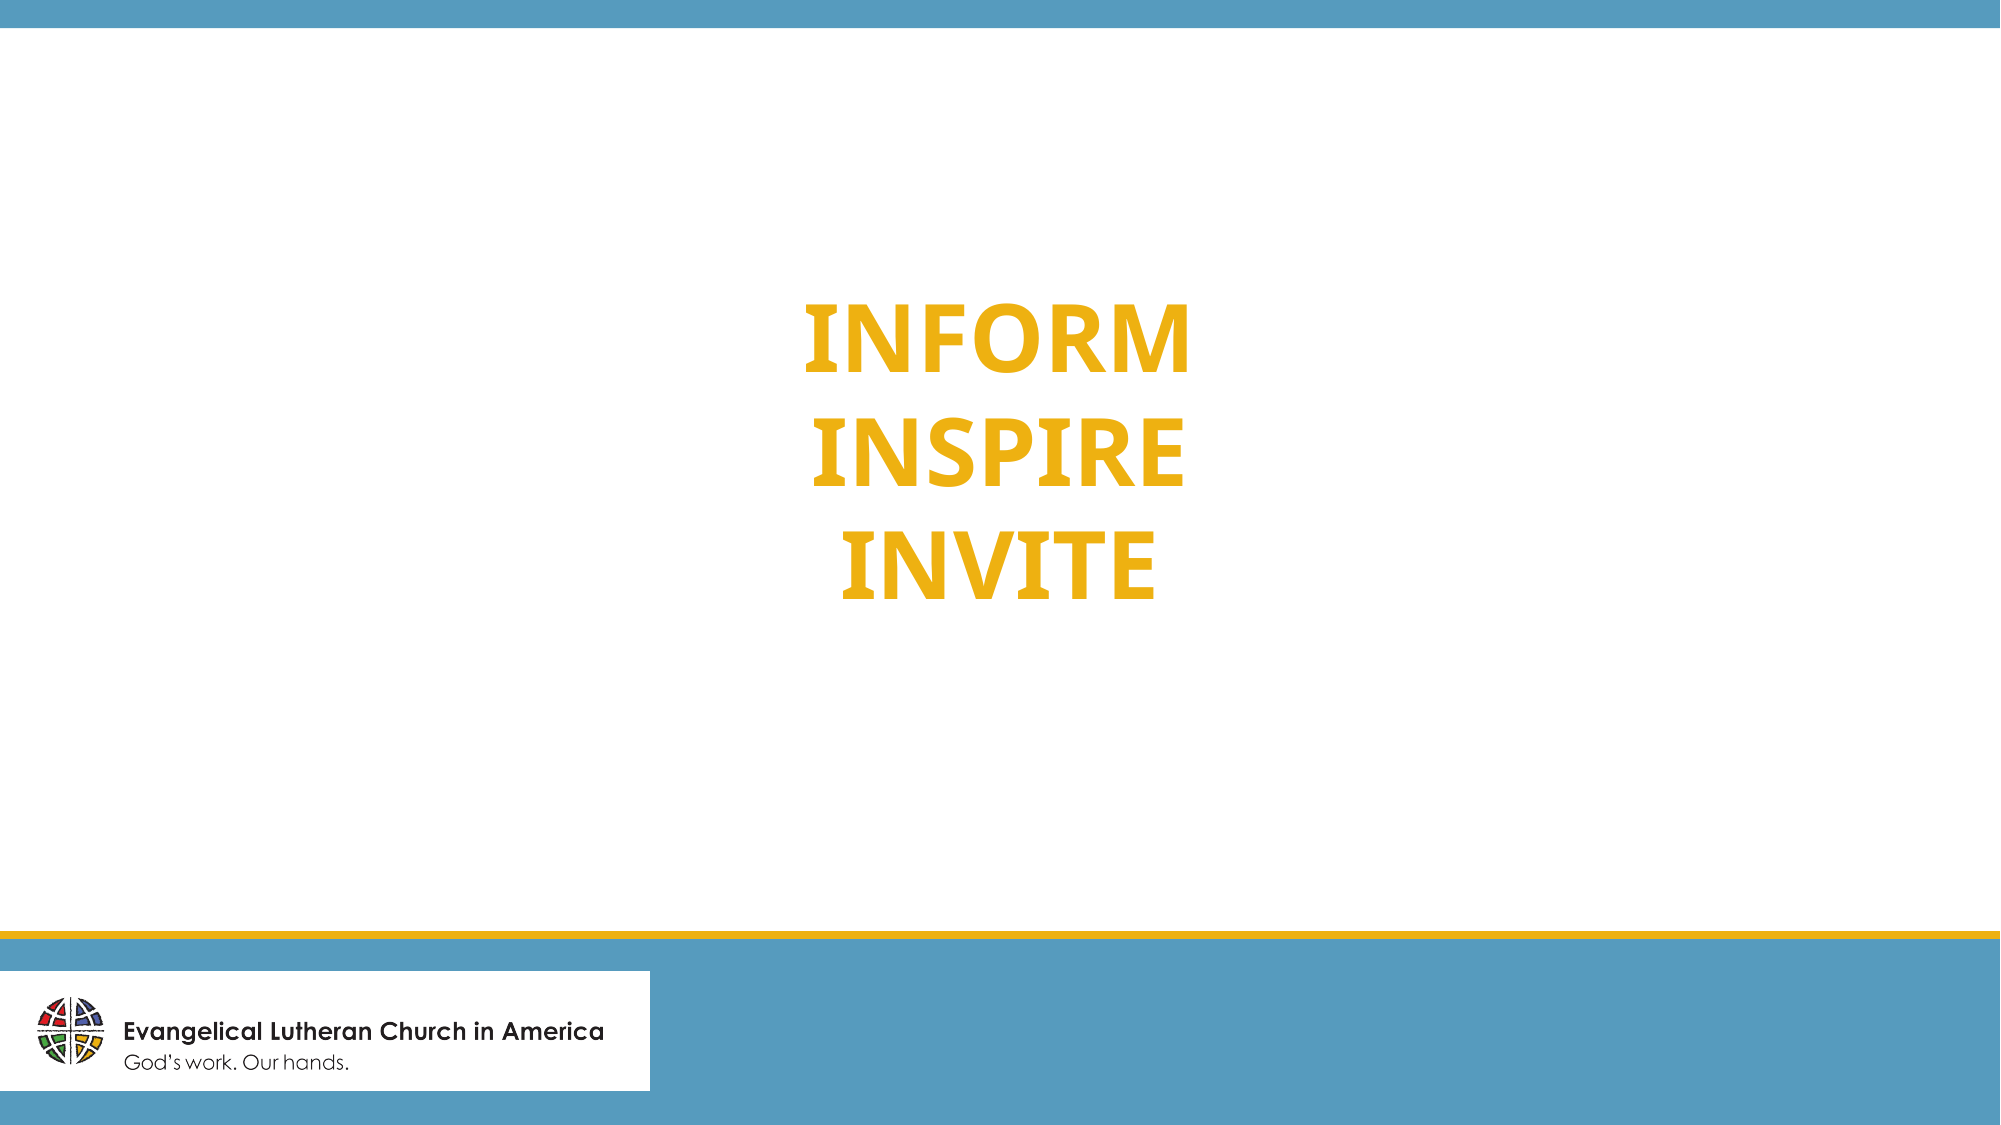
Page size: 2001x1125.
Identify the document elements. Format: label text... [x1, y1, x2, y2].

picture [37, 997, 603, 1071]
title Inform inspire invite [125, 270, 1875, 855]
